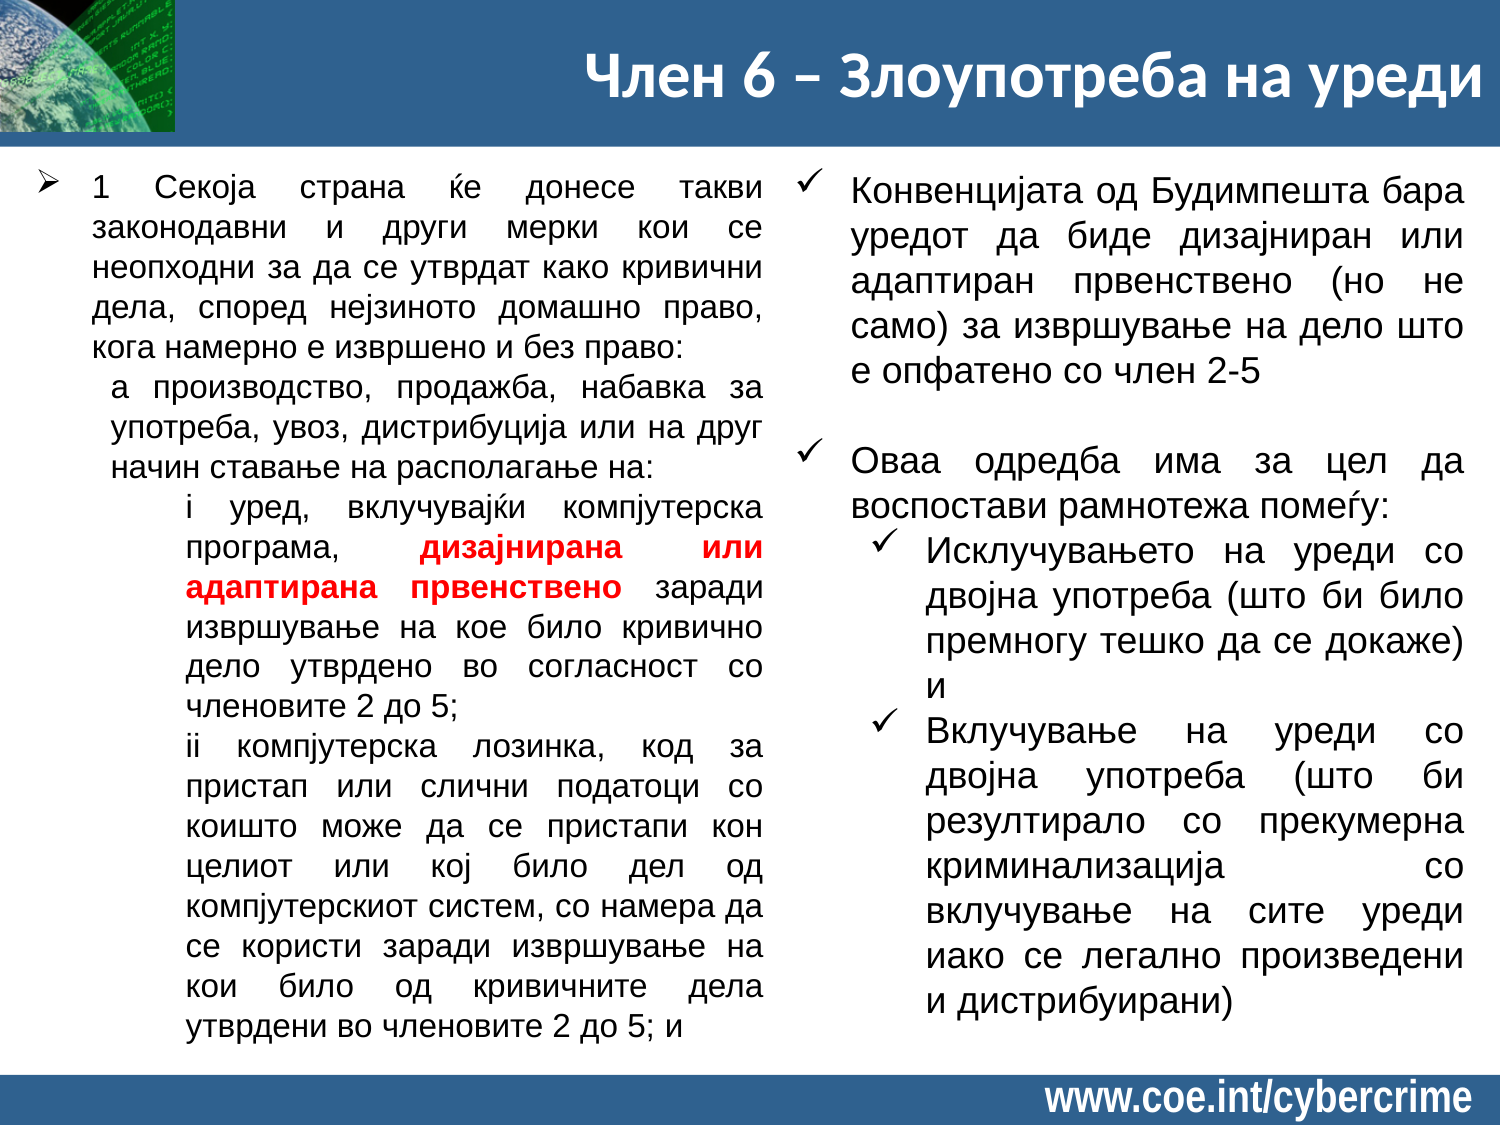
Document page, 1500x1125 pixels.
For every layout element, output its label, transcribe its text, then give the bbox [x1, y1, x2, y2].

text_box Конвенцијата од Будимпешта бара уредот да биде дизајниран или адаптиран првенствено (но не само) за извршување на дело што е опфатено со член 2-5 Оваа одредба има за цел да воспостави рамнотежа помеѓу: Исклучувањето на уреди со двојна употреба (што би било премногу тешко да се докаже) и Вклучување на уреди со двојна употреба (што би резултирало со прекумерна криминализација со вклучување на сите уреди иако се легално произведени и дистрибуирани) [779, 158, 1480, 1073]
text_box Член 6 – Злоупотреба на уреди [0, 0, 1500, 149]
text_box 1 Секоја страна ќе донесе такви законодавни и други мерки кои се неопходни за да се утврдат како кривични дела, според нејзиното домашно право, кога намерно е извршено и без право: а производство, продажба, набавка за употреба, увоз, дистрибуција или на друг начин ставање на располагање на: i уред, вклучувајќи компјутерска програма, дизајнирана или адаптирана првенствено заради извршување на кое било кривично дело утврдено во согласност со членовите 2 до 5; ii компјутерска лозинка, код за пристап или слични податоци со коишто може да се пристапи кон целиот или кој било дел од компјутерскиот систем, со намера да се користи заради извршување на кои било од кривичните дела утврдени во членовите 2 до 5; и [20, 158, 779, 1052]
text_box [0, 1073, 1030, 1125]
picture [0, 0, 175, 132]
text_box www.coe.int/cybercrime [1030, 1059, 1500, 1125]
